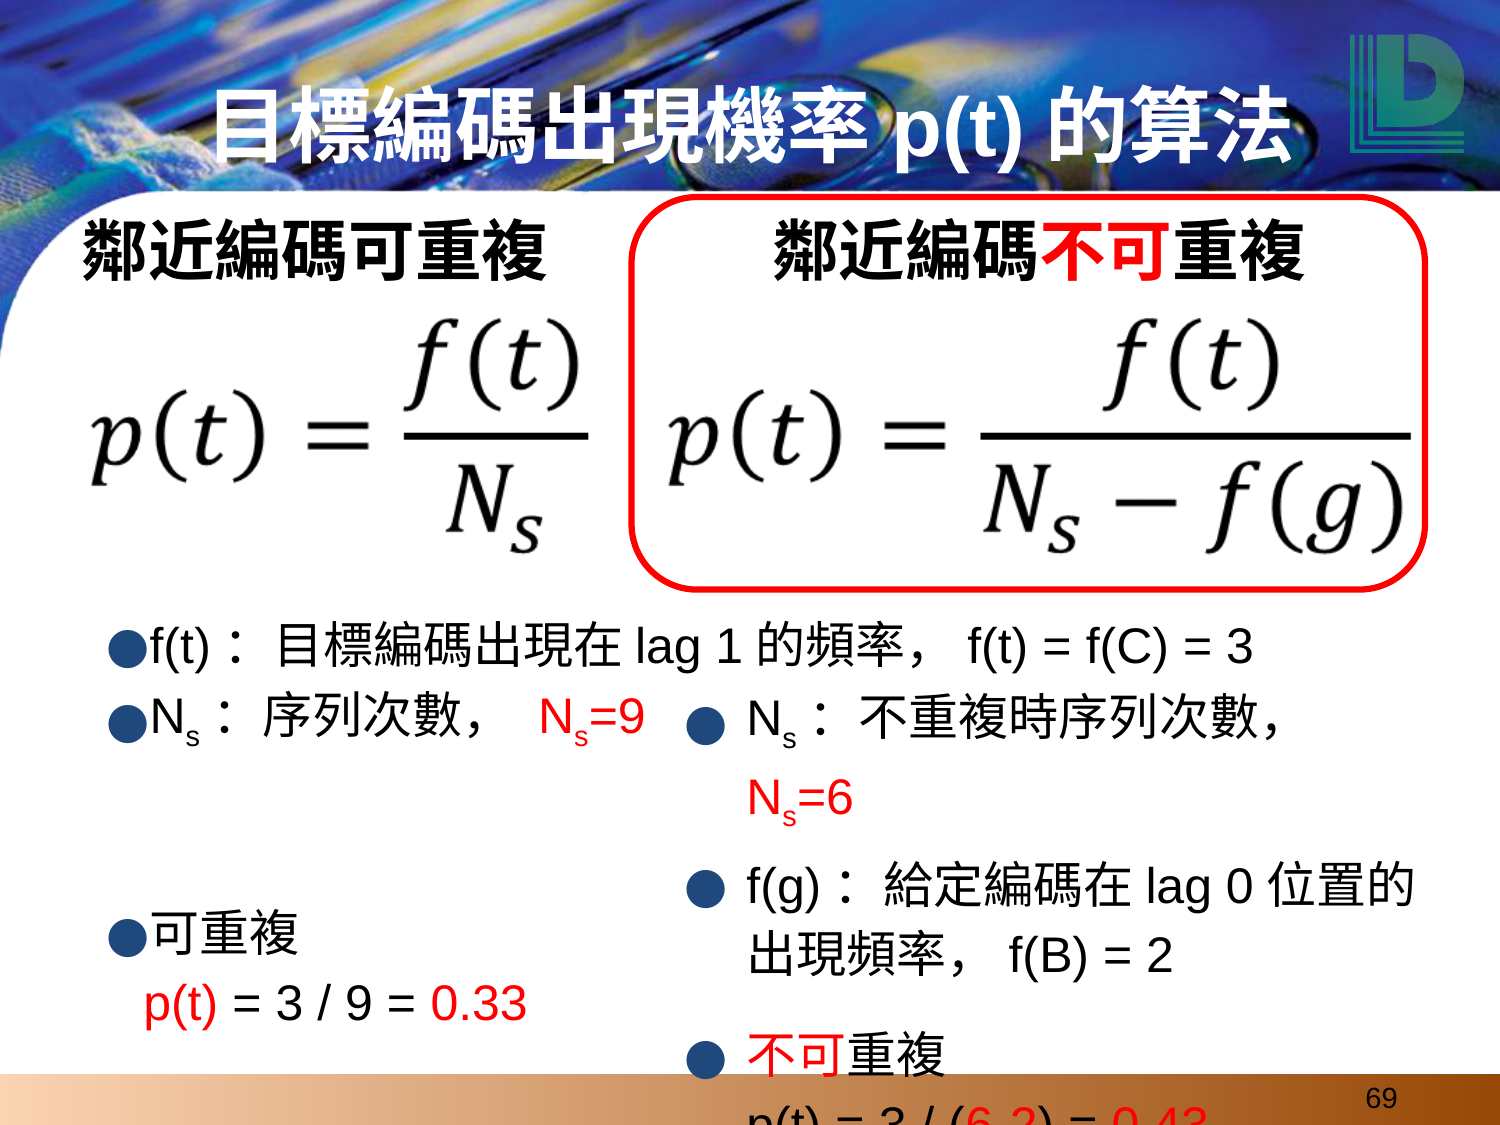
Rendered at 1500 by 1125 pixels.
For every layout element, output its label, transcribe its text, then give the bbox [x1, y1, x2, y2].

slide_number ‹#› [1350, 1074, 1488, 1118]
picture [0, 0, 1500, 556]
list 鄰近編碼不可重複 [681, 168, 1398, 208]
list f(t)：目標編碼出現在lag 1的頻率，f(t) = f(C) = 3 Ns：序列次數， Ns=9 可重複 p(t) = 3 / 9 = 0.33 [53, 589, 1348, 966]
text_box [631, 197, 1425, 590]
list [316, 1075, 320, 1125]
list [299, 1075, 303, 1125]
text_box Ns：不重複時序列次數， Ns=6 f(g)：給定編碼在lag 0位置的出現頻率，f(B) = 2 不可重複 p(t) = 3 / (6-2) = 0.43 [656, 660, 1450, 1075]
title 目標編碼出現機率p(t)的算法 [103, 59, 1398, 189]
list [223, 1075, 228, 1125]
table_cell 2 [369, 1075, 373, 1125]
list 鄰近編碼可重複 [53, 168, 577, 304]
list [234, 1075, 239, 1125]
